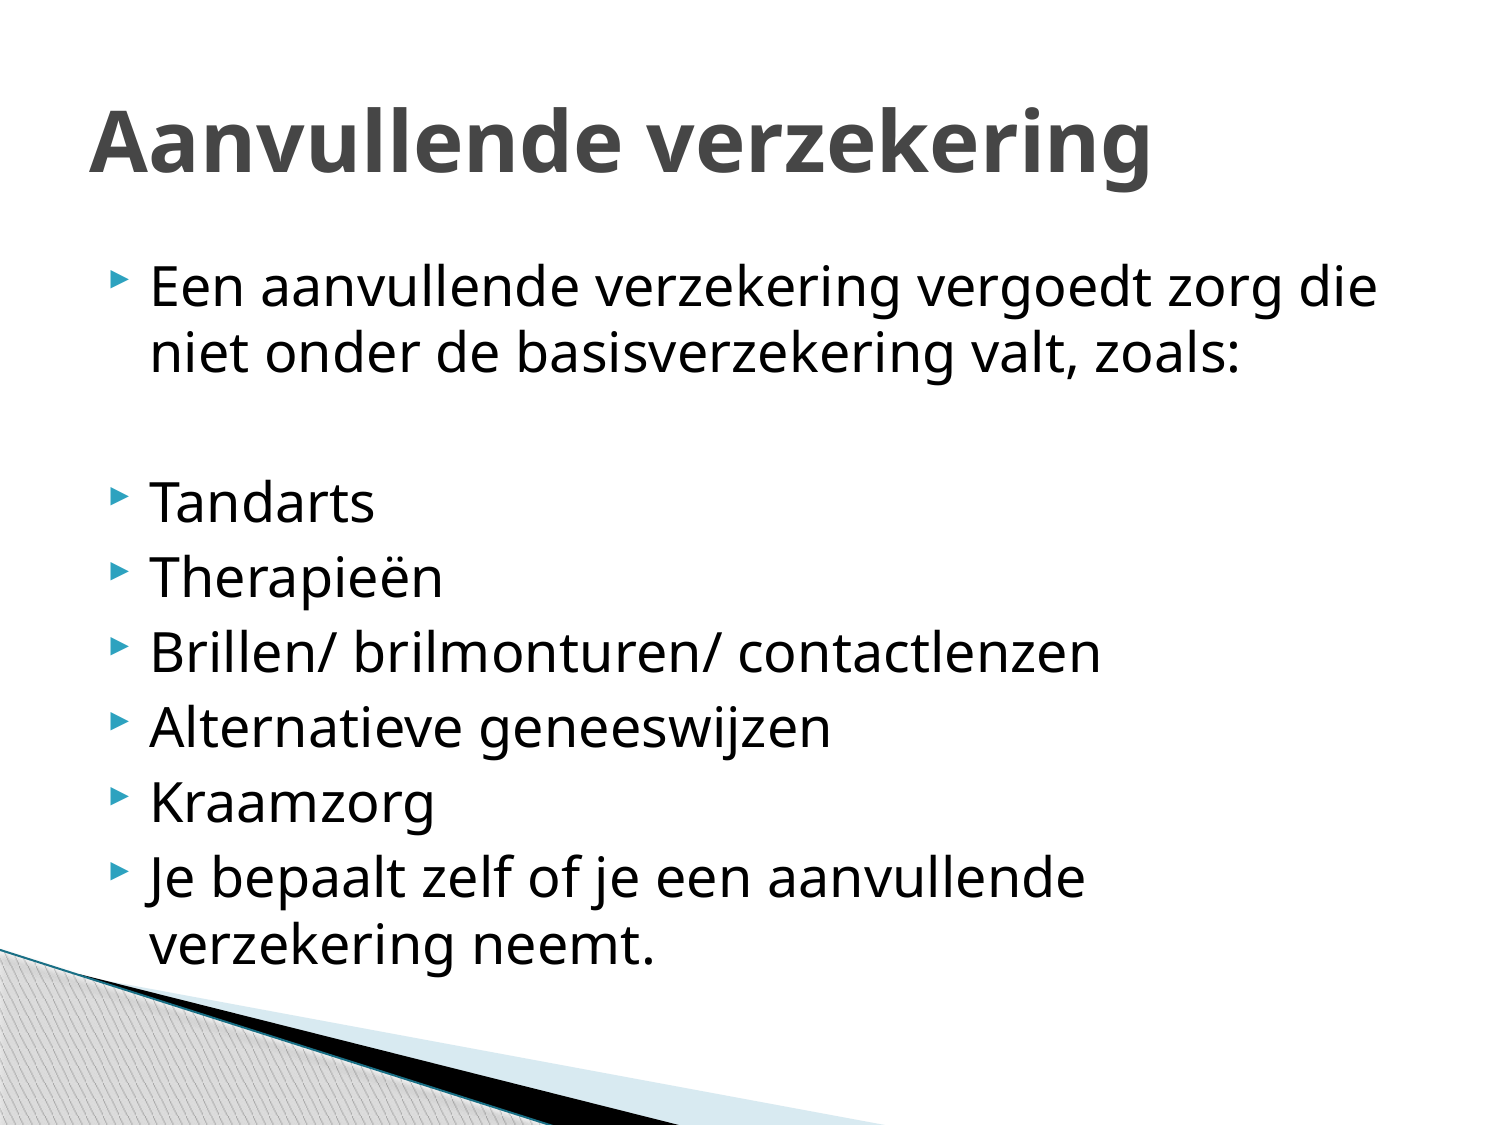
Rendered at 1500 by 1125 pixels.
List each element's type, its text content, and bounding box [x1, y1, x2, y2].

list Een aanvullende verzekering vergoedt zorg die niet onder de basisverzekering valt, zoals: Tandarts Therapieën Brillen/ brilmonturen/ contactlenzen Alternatieve geneeswijzen Kraamzorg Je bepaalt zelf of je een aanvullende verzekering neemt. [75, 243, 1425, 986]
title Aanvullende verzekering [75, 45, 1425, 233]
